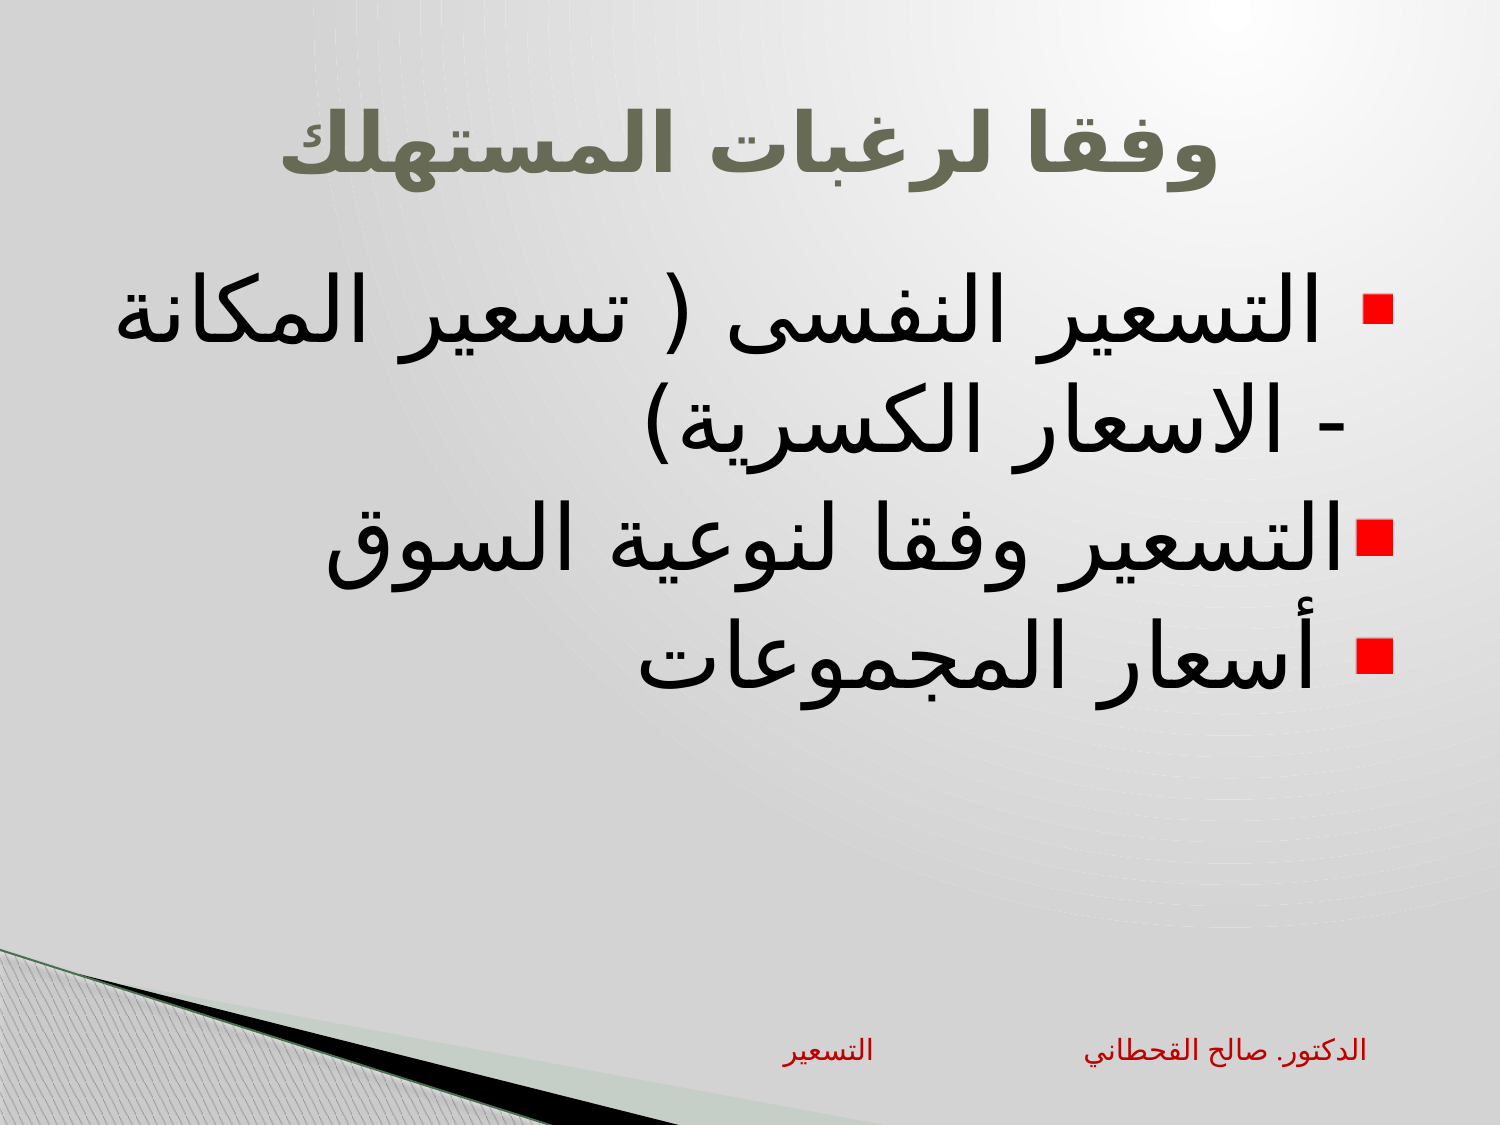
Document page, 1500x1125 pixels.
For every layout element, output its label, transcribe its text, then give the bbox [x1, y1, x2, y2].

footer التسعير الدكتور. صالح القحطاني [585, 1042, 1383, 1103]
list التسعير النفسى ( تسعير المكانة - الاسعار الكسرية) التسعير وفقا لنوعية السوق أسعار المجموعات [75, 243, 1425, 986]
title وفقا لرغبات المستهلك [75, 45, 1425, 233]
picture [1348, 630, 1393, 674]
picture [1356, 287, 1393, 324]
picture [1348, 511, 1393, 556]
